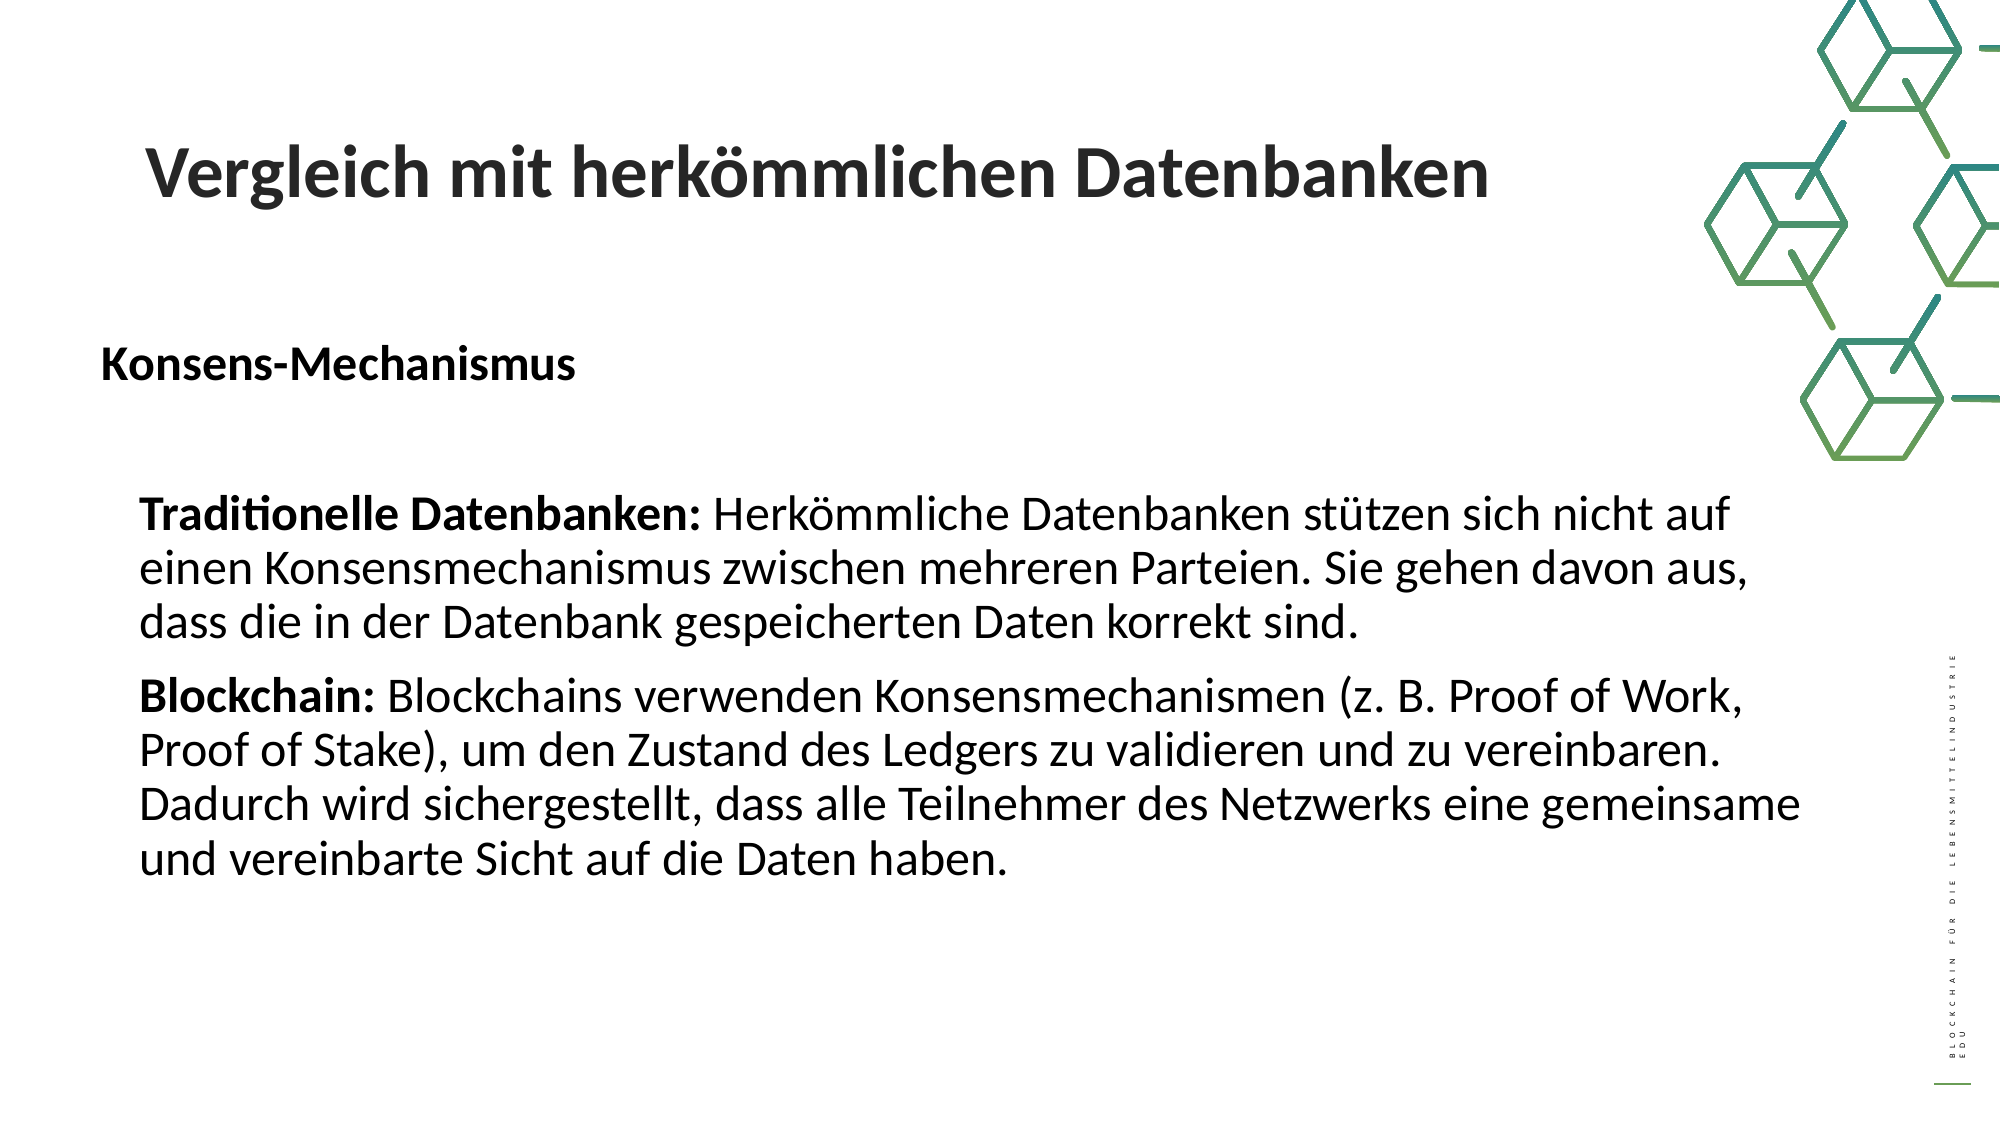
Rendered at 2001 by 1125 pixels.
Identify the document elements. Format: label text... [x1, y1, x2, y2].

list Konsens-Mechanismus Traditionelle Datenbanken: Herkömmliche Datenbanken stützen sich nicht auf einen Konsensmechanismus zwischen mehreren Parteien. Sie gehen davon aus, dass die in der Datenbank gespeicherten Daten korrekt sind. Blockchain: Blockchains verwenden Konsensmechanismen (z. B. Proof of Work, Proof of Stake), um den Zustand des Ledgers zu validieren und zu vereinbaren. Dadurch wird sichergestellt, dass alle Teilnehmer des Netzwerks eine gemeinsame und vereinbarte Sicht auf die Daten haben. [86, 329, 1825, 1100]
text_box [1704, 0, 2000, 461]
list Vergleich mit herkömmlichen Datenbanken [130, 124, 1704, 337]
